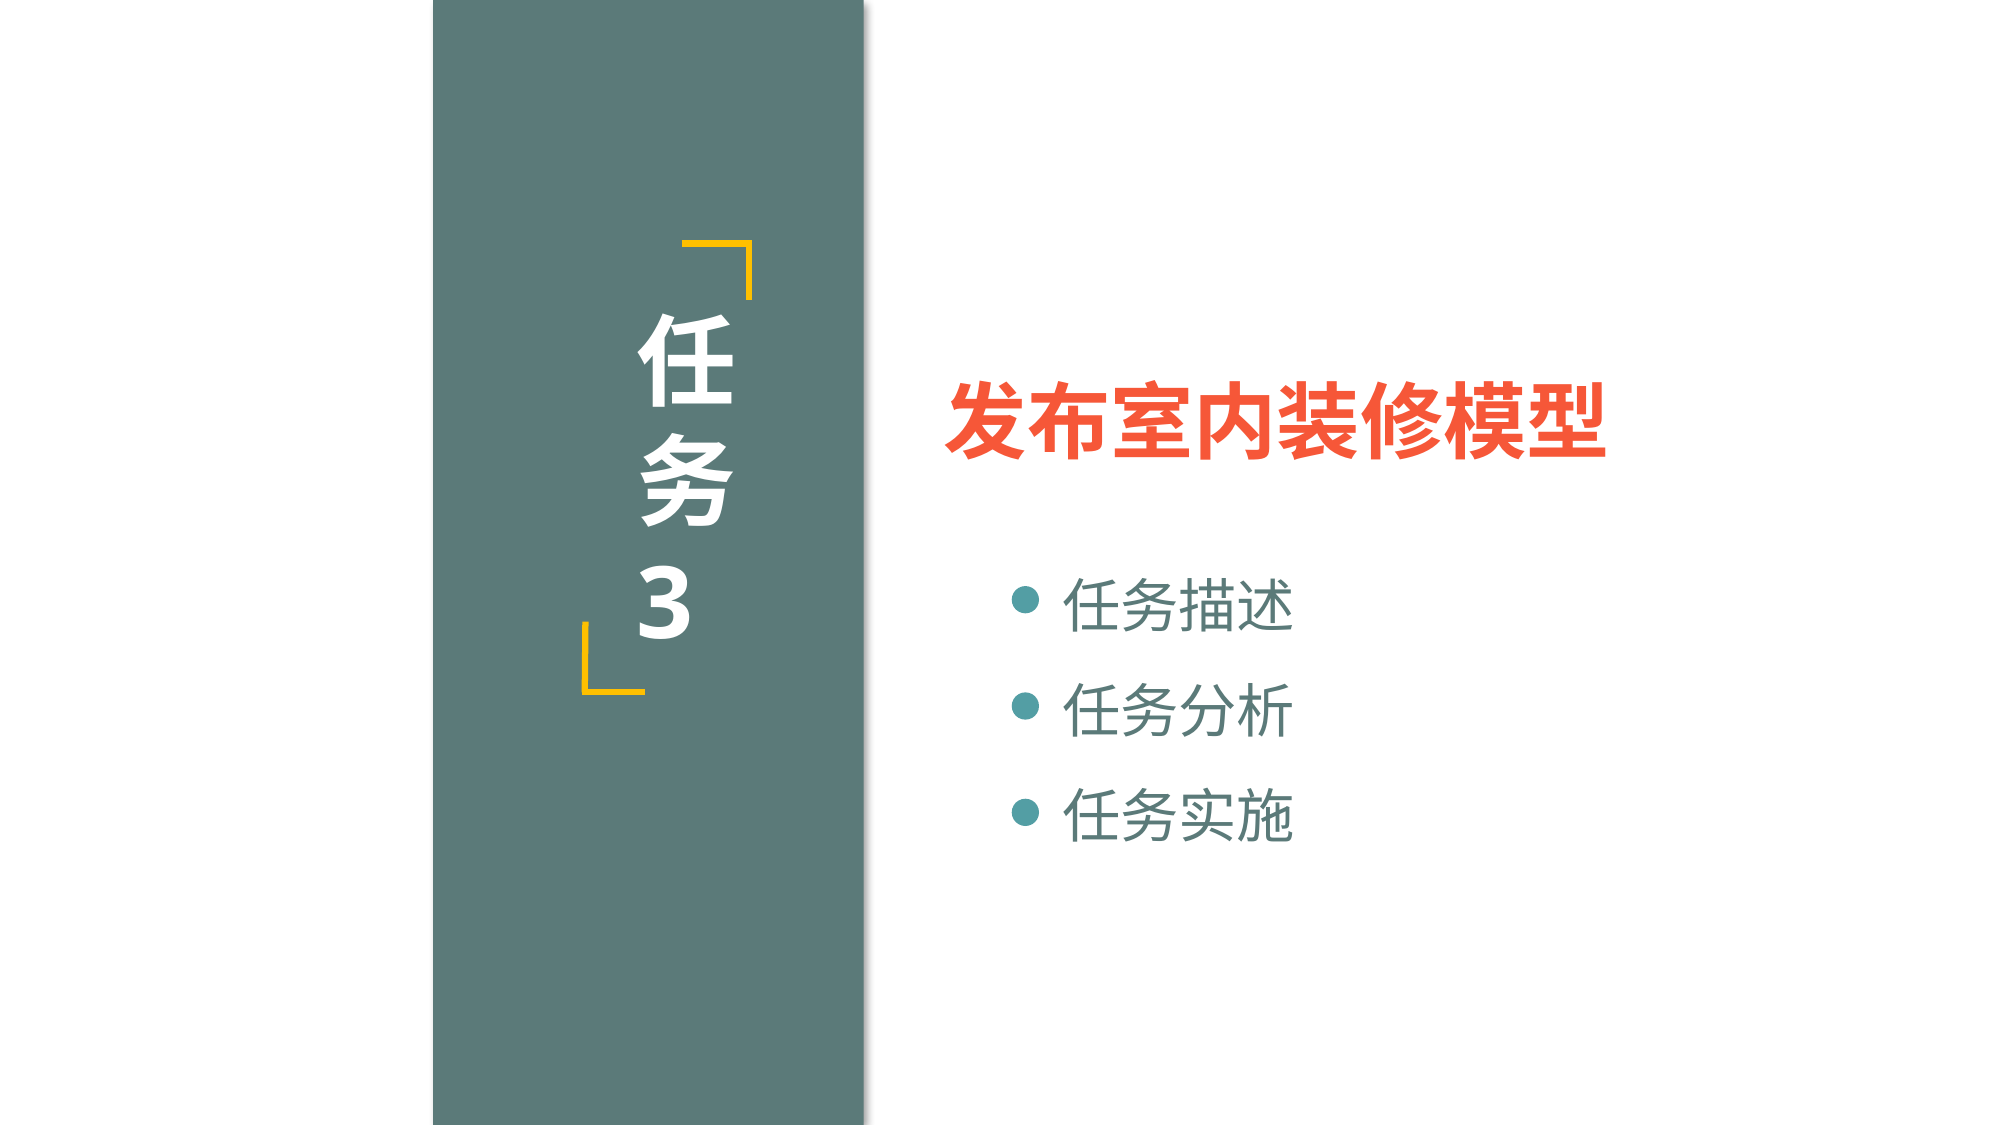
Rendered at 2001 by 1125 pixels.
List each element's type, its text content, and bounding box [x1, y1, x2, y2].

text_box 发布室内装修模型 [929, 361, 1633, 477]
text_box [581, 240, 752, 693]
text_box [1011, 527, 1778, 848]
text_box [432, 0, 865, 1125]
